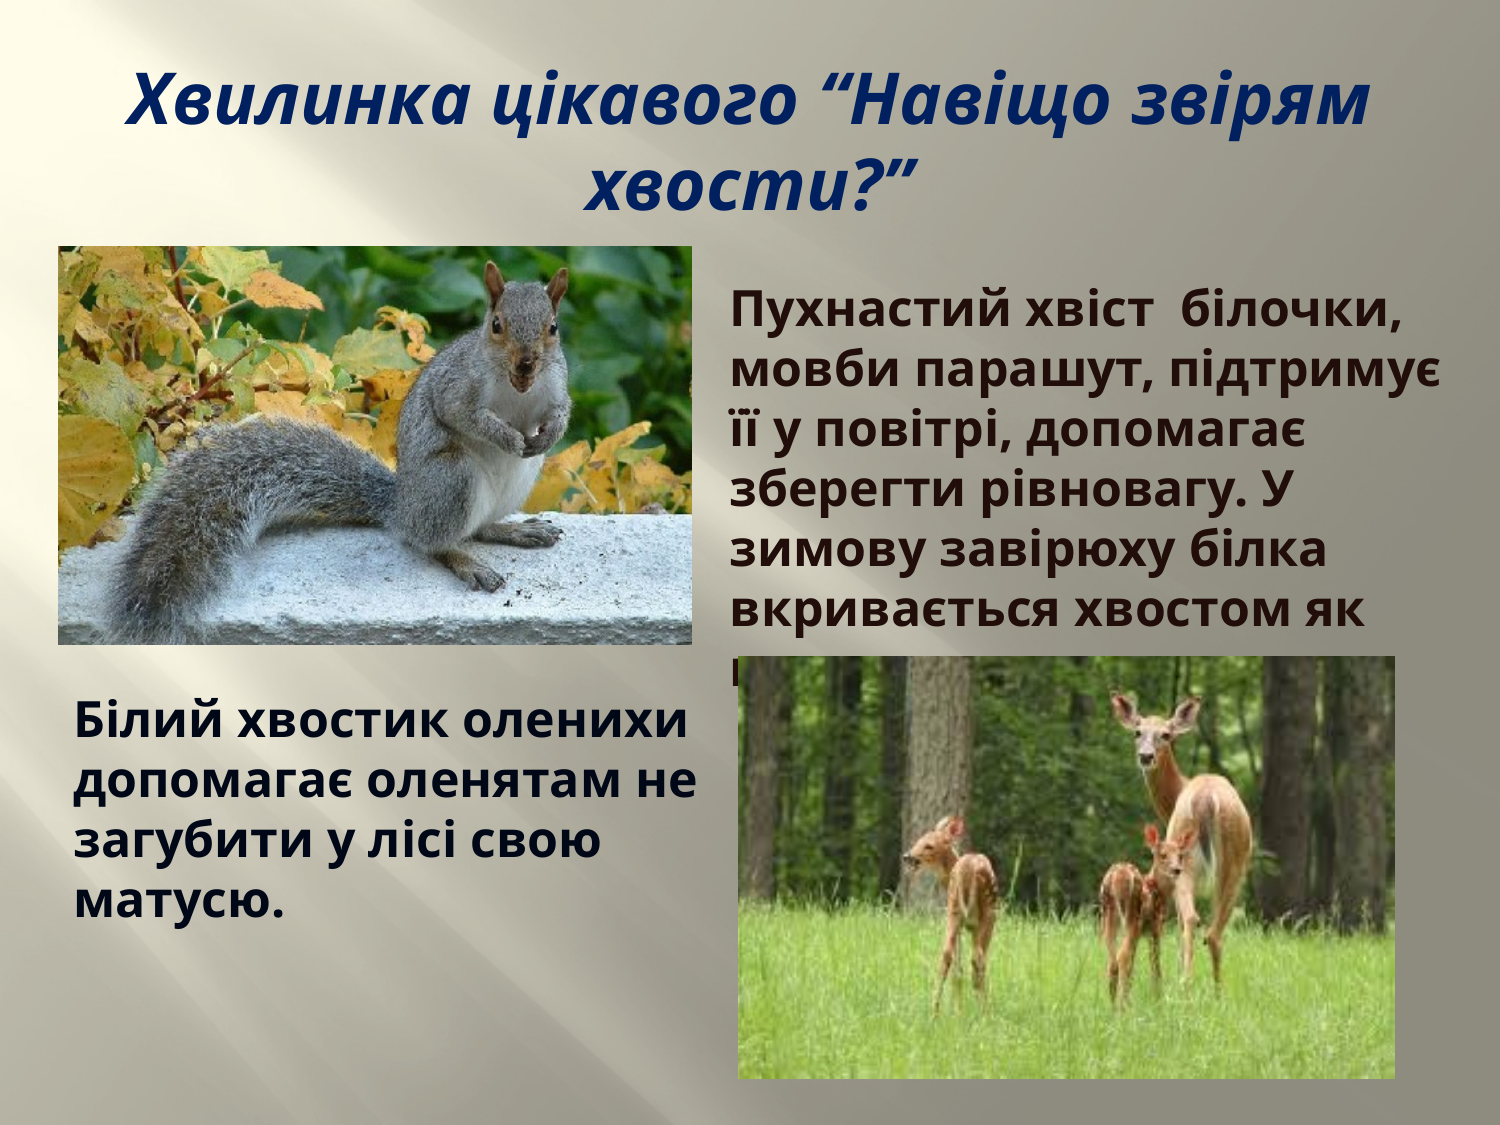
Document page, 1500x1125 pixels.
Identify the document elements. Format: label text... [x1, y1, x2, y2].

text_box Білий хвостик оленихи допомагає оленятам не загубити у лісі свою матусю. [58, 679, 715, 935]
picture [58, 245, 692, 645]
title Хвилинка цікавого “Навіщо звірям хвости?” [75, 45, 1425, 233]
text_box Пухнастий хвіст білочки, мовби парашут, підтримує її у повітрі, допомагає зберегти рівновагу. У зимову завірюху білка вкривається хвостом як ковдрою. [715, 269, 1500, 705]
picture [738, 655, 1395, 1079]
